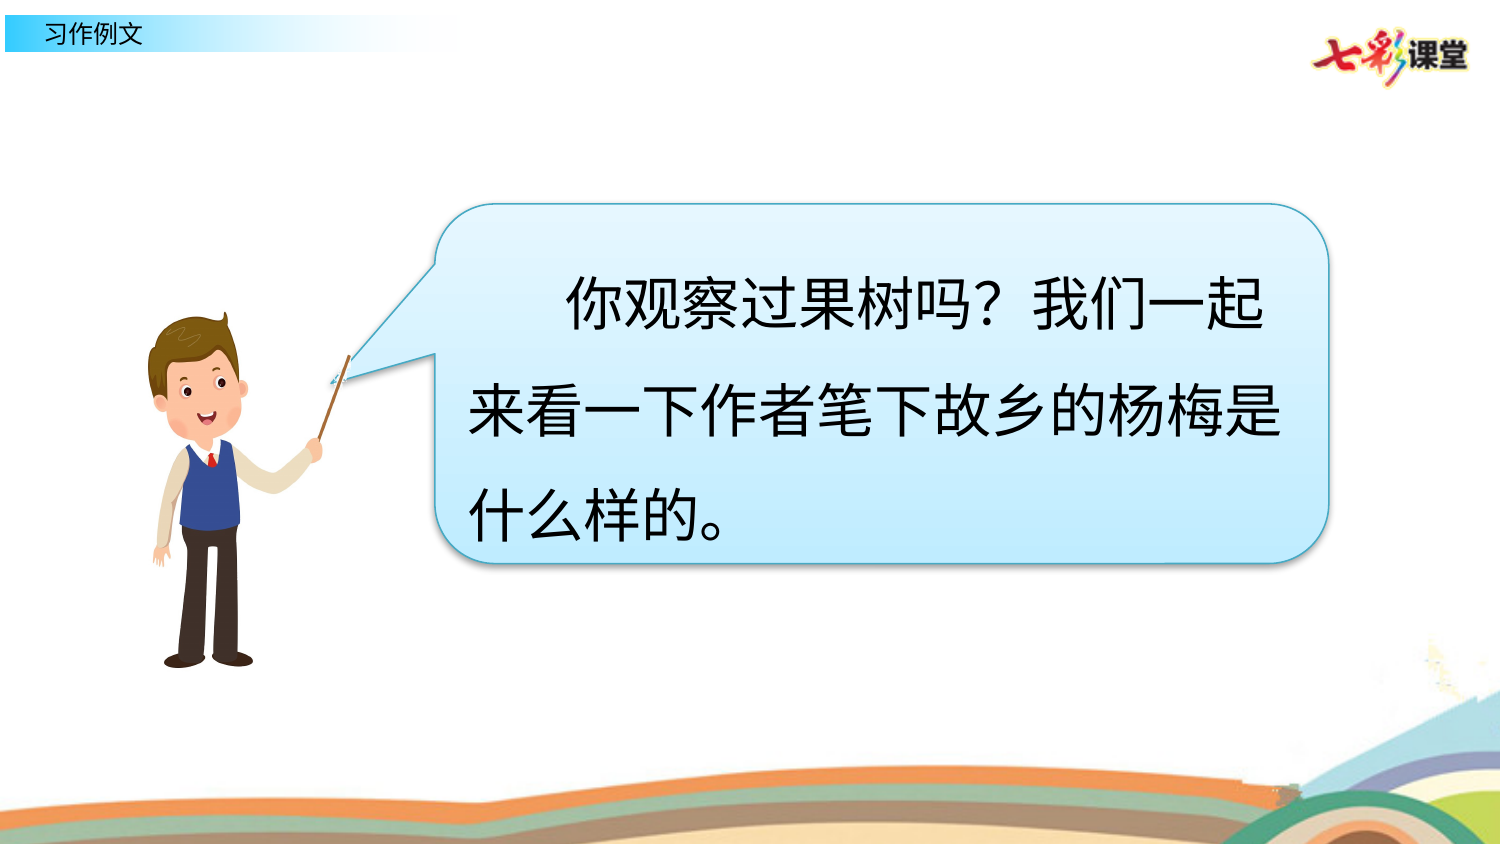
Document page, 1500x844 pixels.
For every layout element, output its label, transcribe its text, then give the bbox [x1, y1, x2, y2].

picture [0, 274, 1500, 844]
picture [1308, 14, 1477, 95]
text_box 你观察过果树吗？我们一起来看一下作者笔下故乡的杨梅是什么样的。 [397, 203, 1330, 565]
